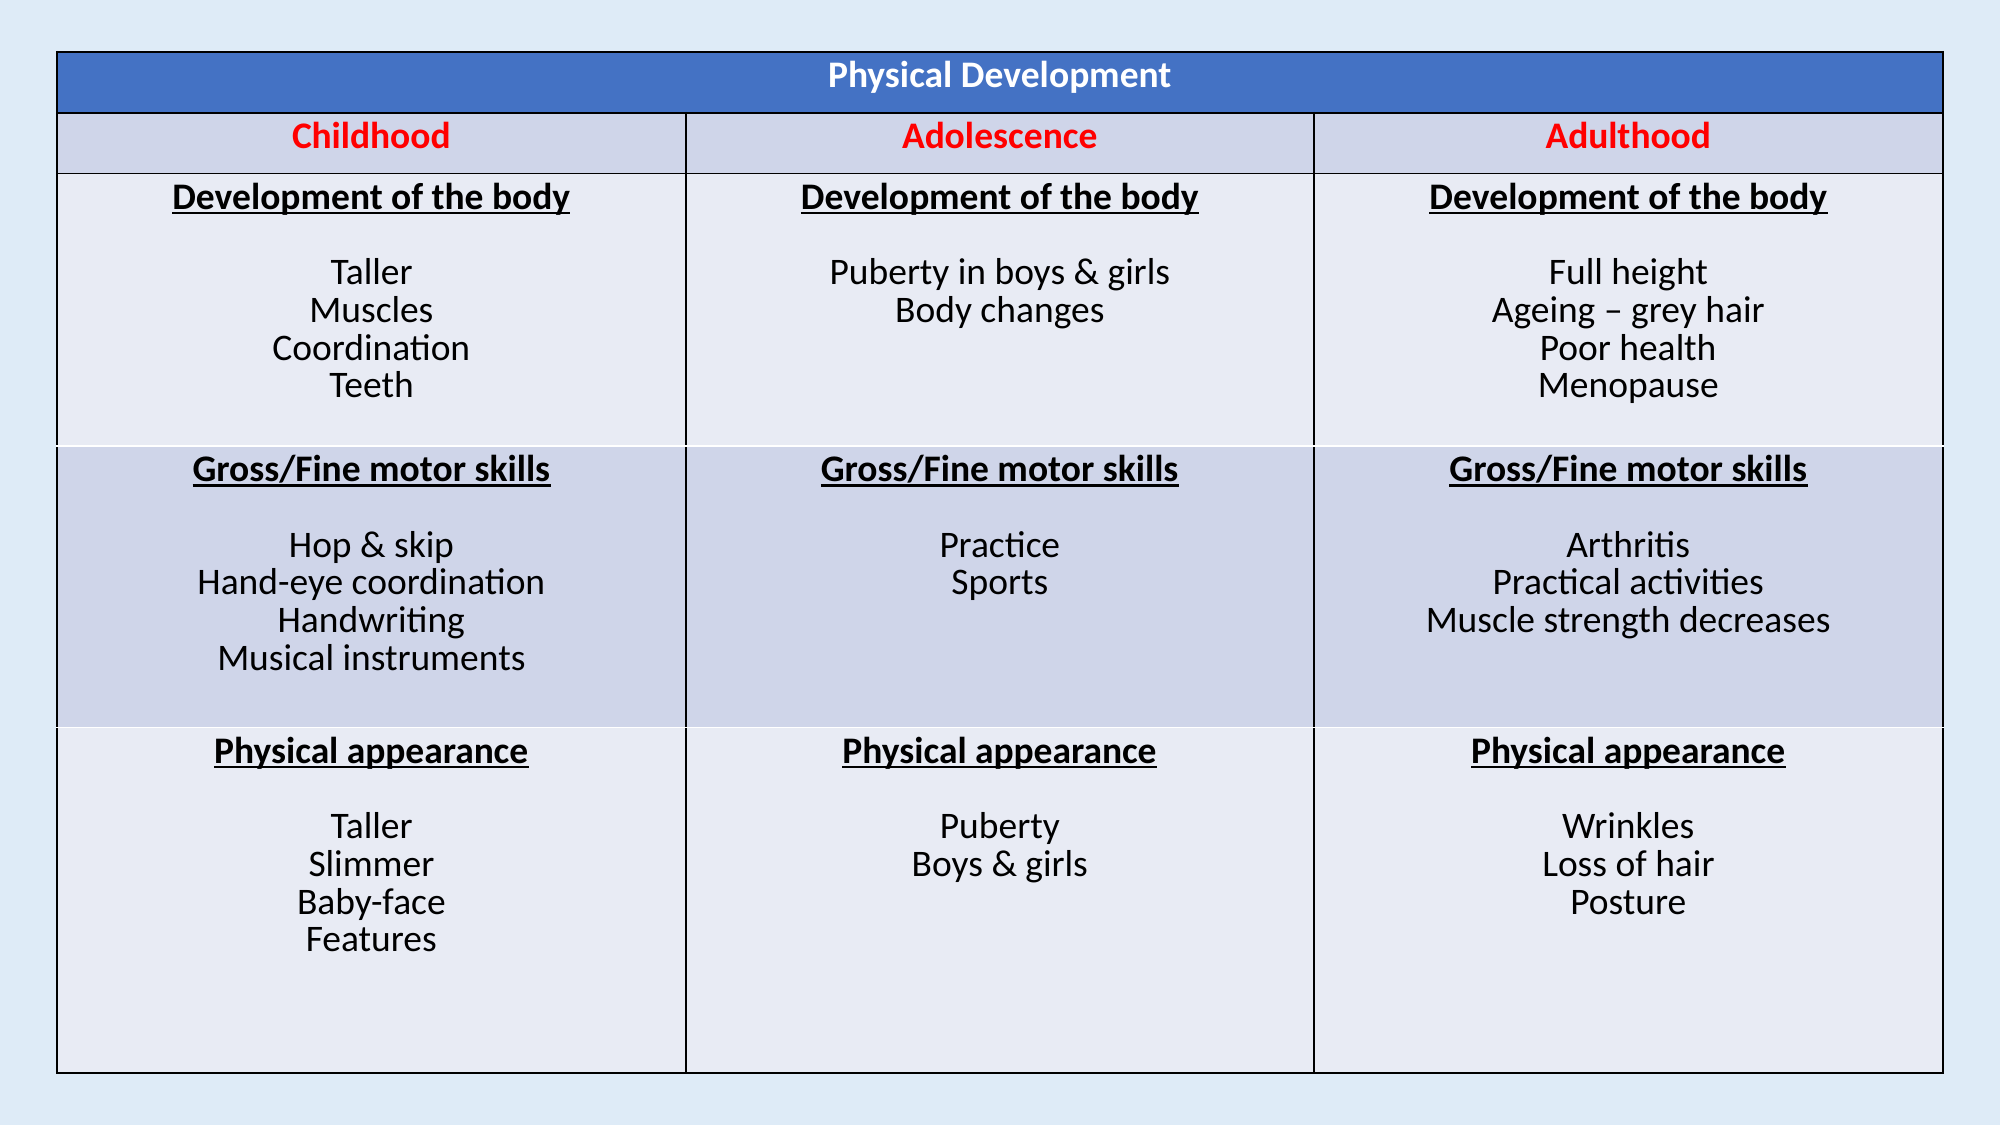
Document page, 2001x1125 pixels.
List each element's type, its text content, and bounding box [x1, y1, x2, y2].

table_cell Physical appearance Wrinkles Loss of hair Posture [1315, 728, 1942, 1072]
table_cell Gross/Fine motor skills Practice Sports [687, 447, 1313, 727]
table_cell Gross/Fine motor skills Hop & skip Hand-eye coordination Handwriting Musical instruments [58, 447, 685, 727]
table_cell Adulthood [1315, 114, 1942, 173]
table_cell Development of the body Puberty in boys & girls Body changes [687, 174, 1313, 445]
table_cell Physical appearance Taller Slimmer Baby-face Features [58, 728, 685, 1072]
table_cell Adolescence [687, 114, 1313, 173]
table_header Physical Development [58, 53, 1942, 112]
table_cell Childhood [58, 114, 685, 173]
table_cell Development of the body Taller Muscles Coordination Teeth [58, 174, 685, 445]
table_cell Development of the body Full height Ageing – grey hair Poor health Menopause [1315, 174, 1942, 445]
table_cell Gross/Fine motor skills Arthritis Practical activities Muscle strength decreases [1315, 447, 1942, 727]
table_cell Physical appearance Puberty Boys & girls [687, 728, 1313, 1072]
